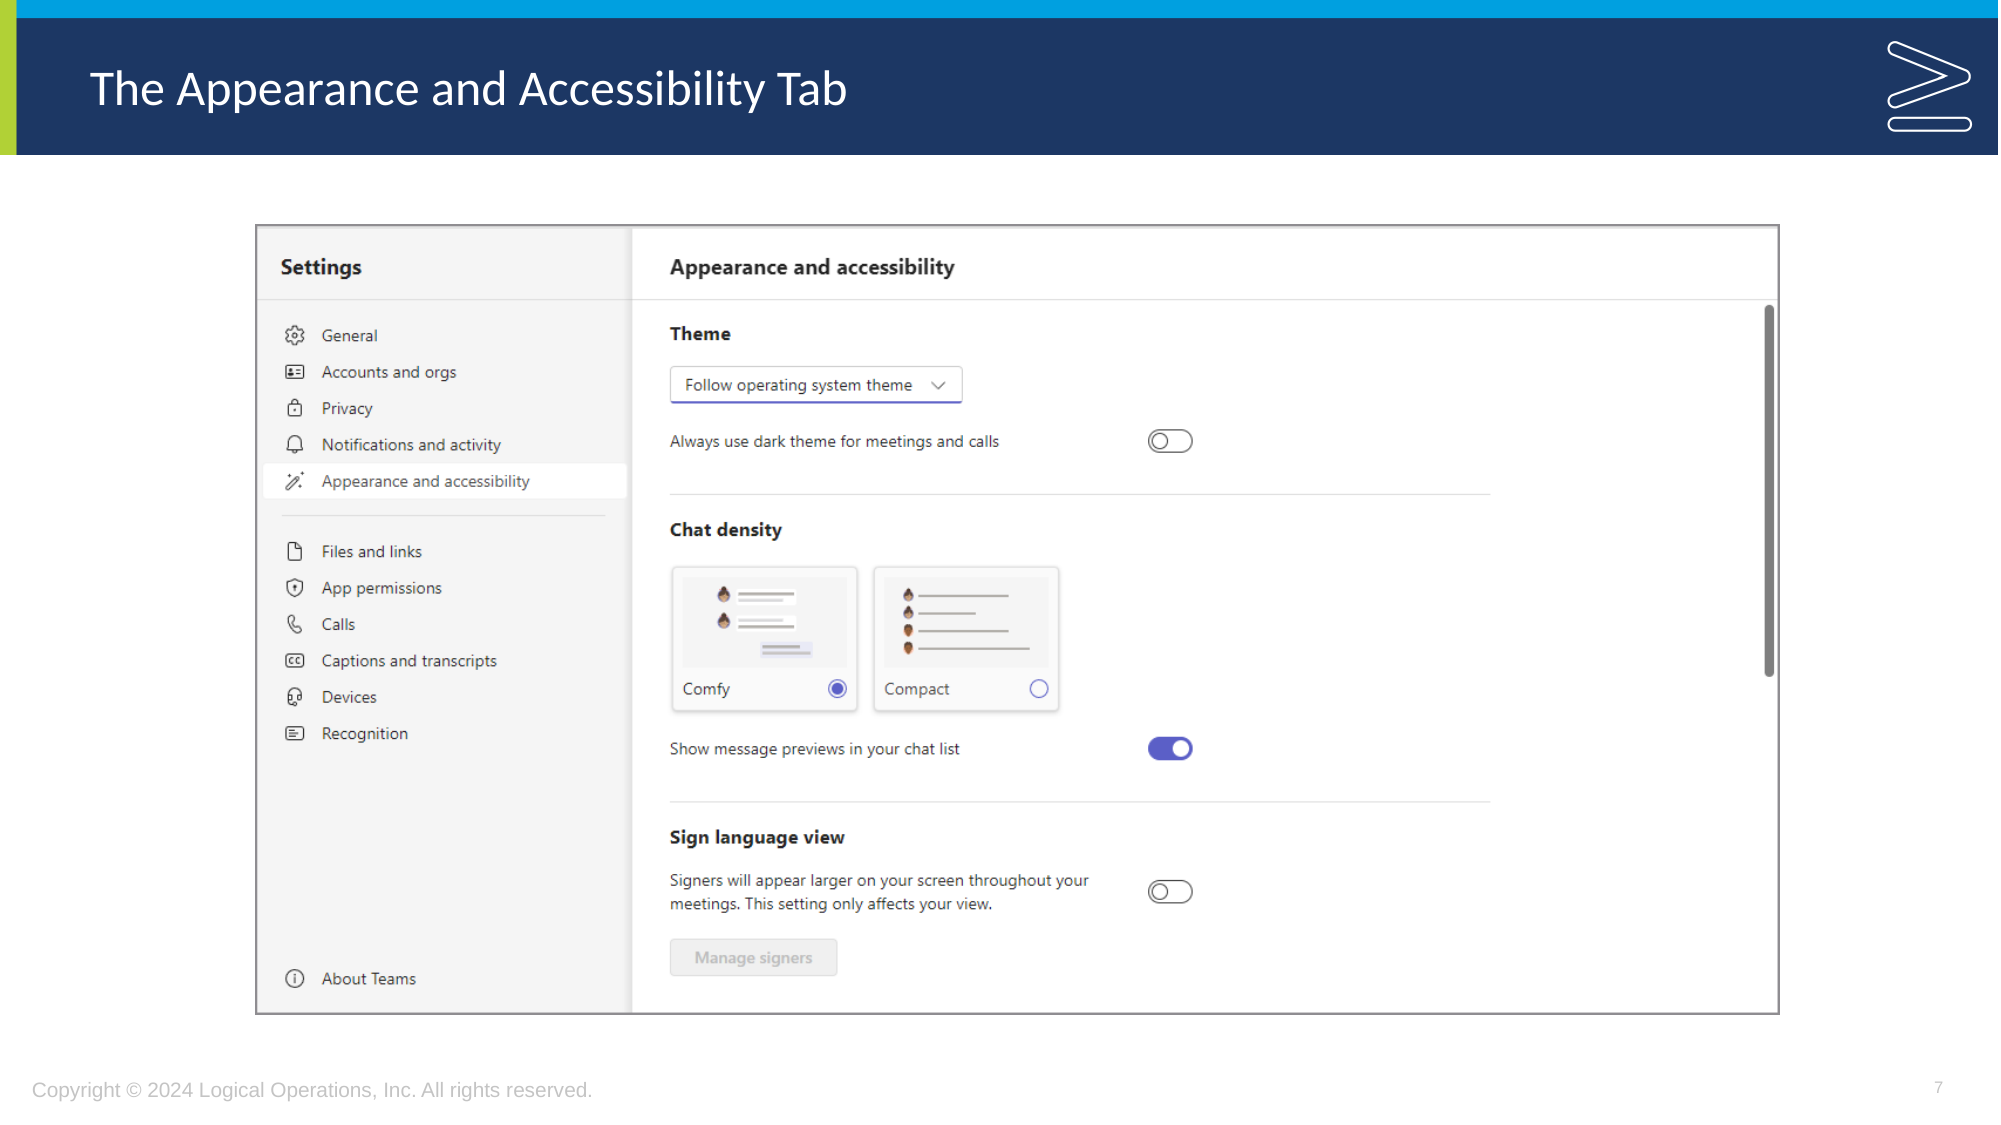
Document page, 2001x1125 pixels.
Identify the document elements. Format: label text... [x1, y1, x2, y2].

picture [254, 224, 1781, 1015]
picture [0, 0, 74, 155]
title The Appearance and Accessibility Tab [74, 16, 1850, 155]
slide_number 7 [1491, 1057, 1959, 1118]
picture [1850, 19, 1998, 155]
